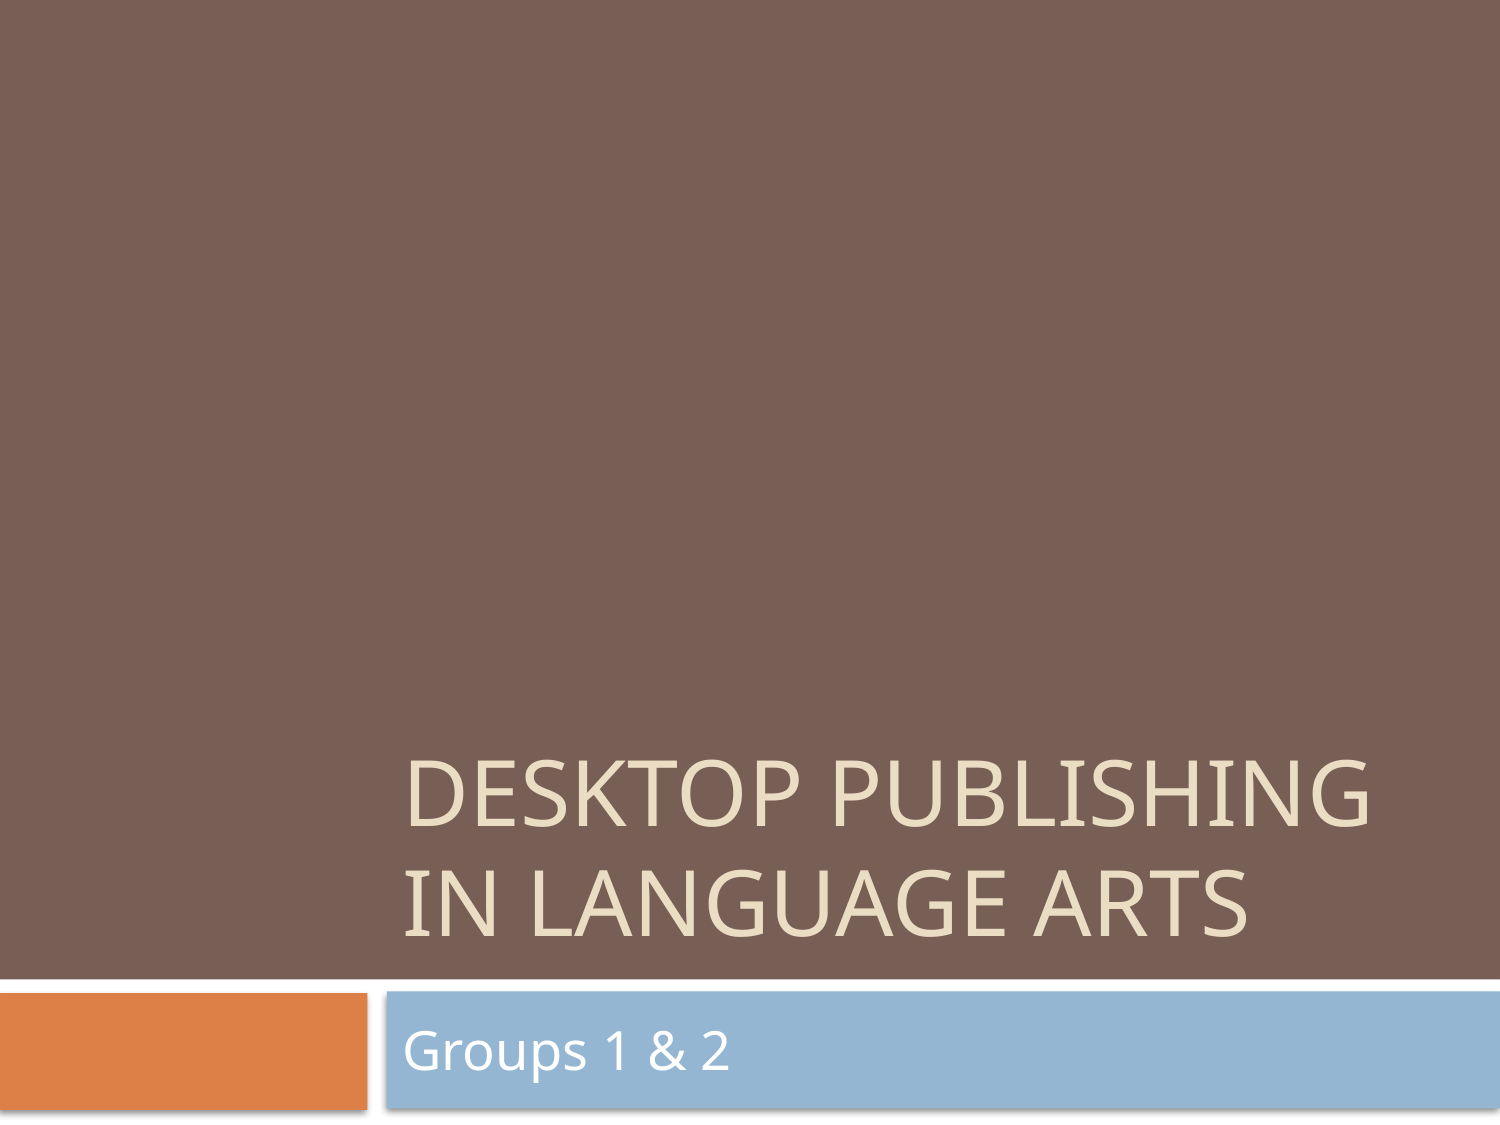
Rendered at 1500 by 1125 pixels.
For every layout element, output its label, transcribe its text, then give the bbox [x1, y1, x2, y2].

title Desktop Publishing in Language Arts [387, 662, 1450, 963]
subtitle Groups 1 & 2 [387, 992, 1488, 1105]
